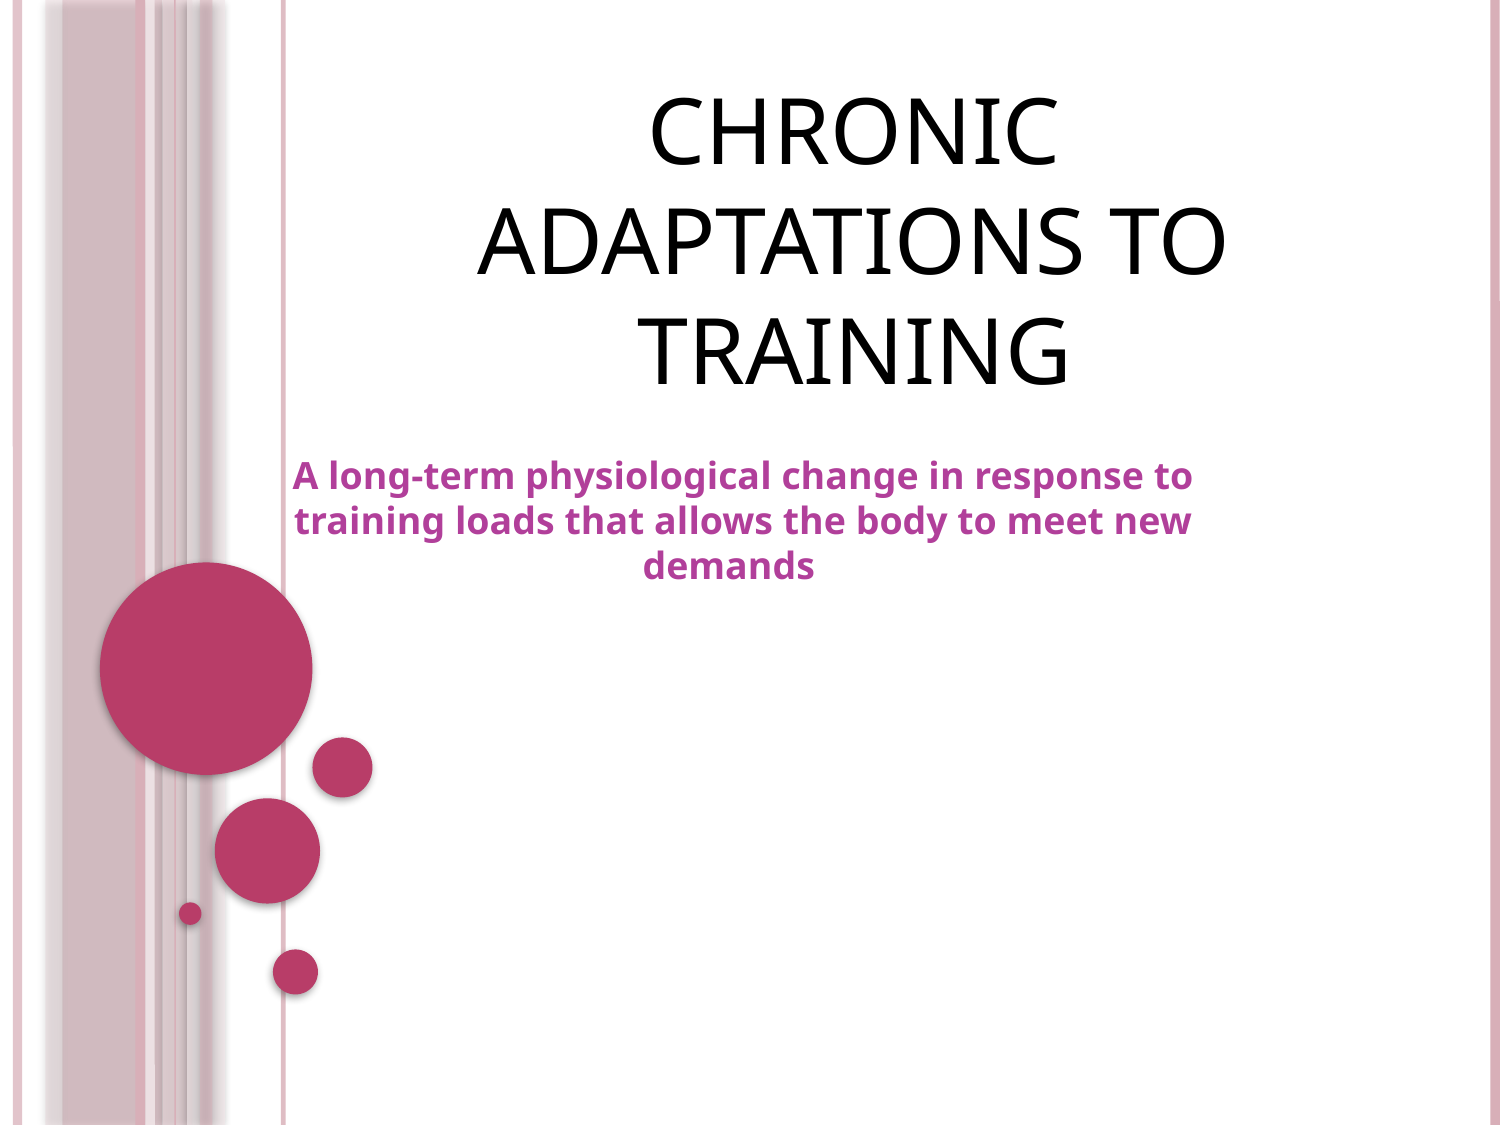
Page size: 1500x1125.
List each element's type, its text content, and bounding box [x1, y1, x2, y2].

text_box CHRONIC ADAPTATIONS TO TRAINING [348, 42, 1361, 434]
subtitle A long-term physiological change in response to training loads that allows the body to meet new demands [218, 444, 1269, 1112]
